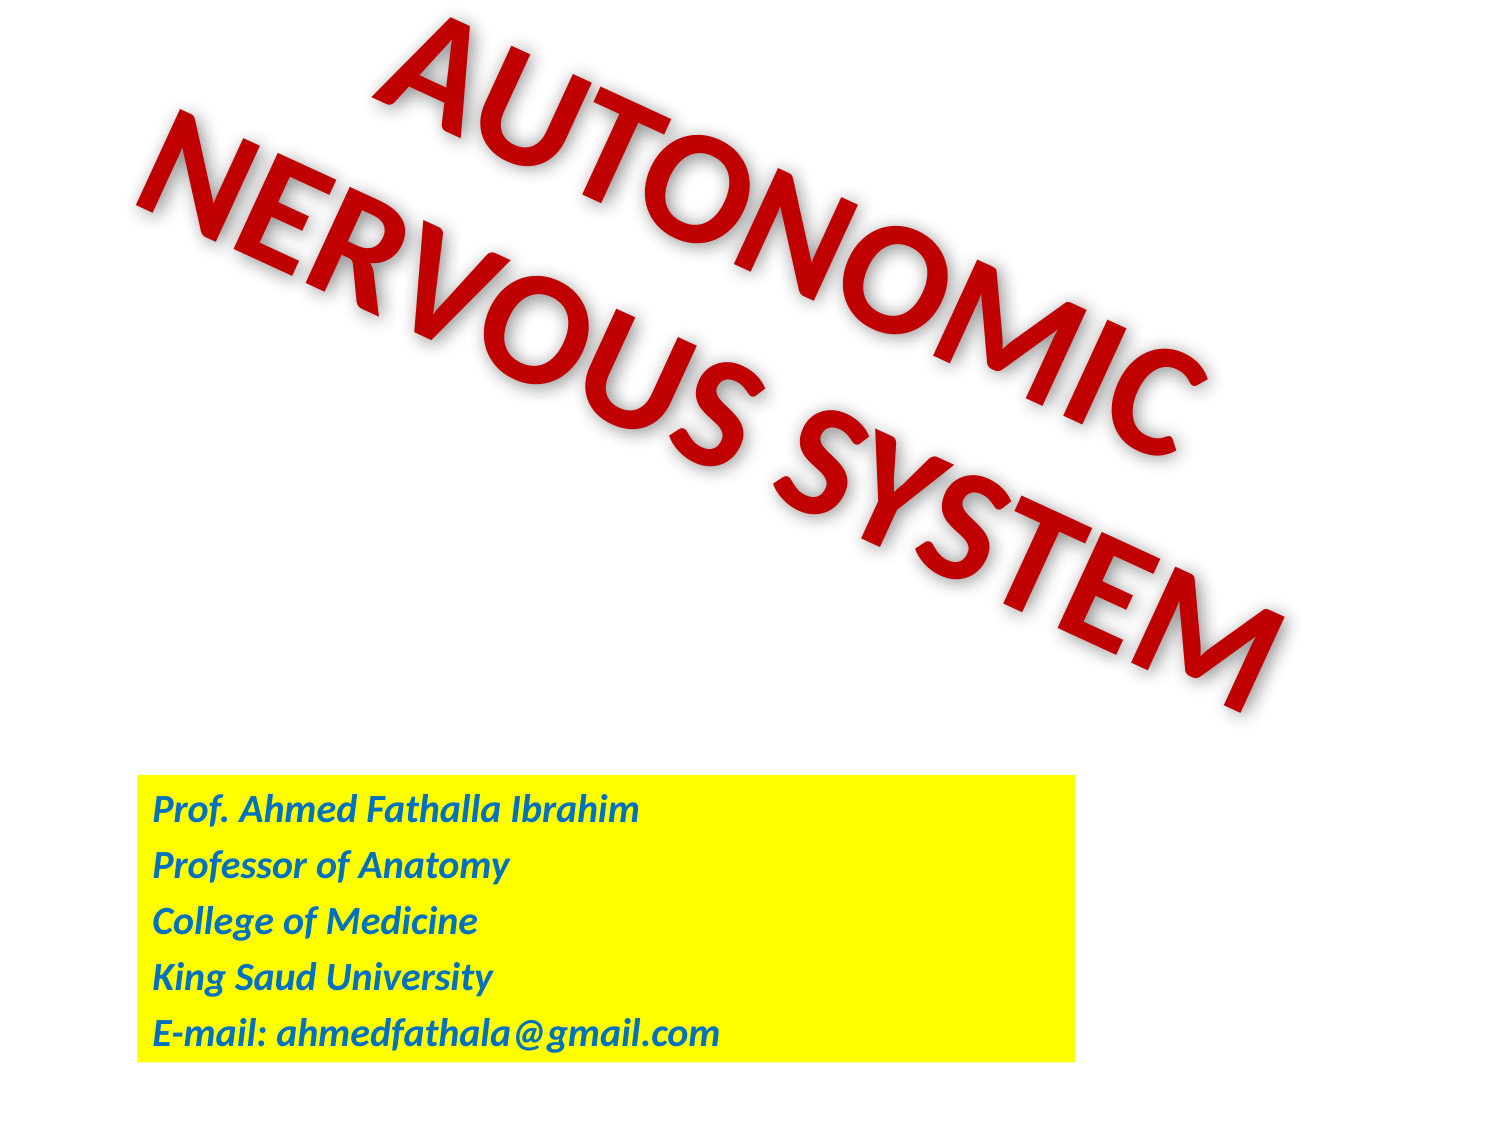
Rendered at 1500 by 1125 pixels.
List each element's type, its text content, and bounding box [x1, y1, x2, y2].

subtitle Prof. Ahmed Fathalla Ibrahim Professor of Anatomy College of Medicine King Saud University E-mail: ahmedfathala@gmail.com [137, 774, 1075, 1063]
title AUTONOMIC NERVOUS SYSTEM [40, 0, 1435, 879]
